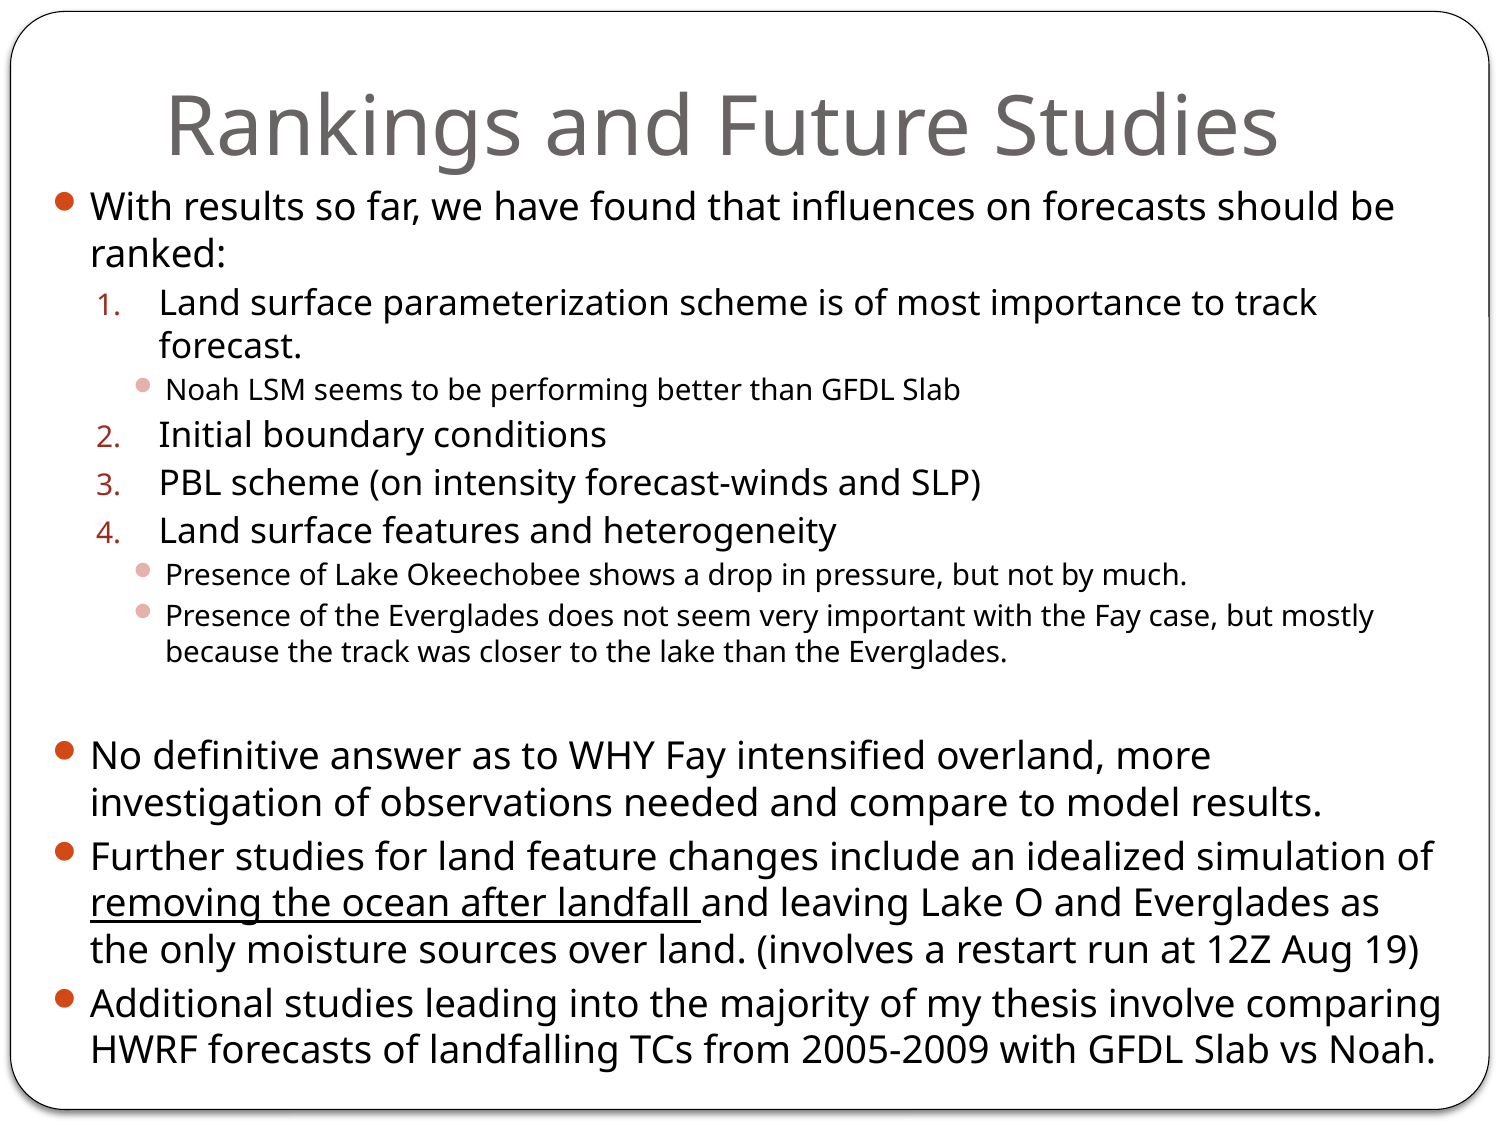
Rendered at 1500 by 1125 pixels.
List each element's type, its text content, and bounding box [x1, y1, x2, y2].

title Rankings and Future Studies [150, 45, 1425, 174]
list With results so far, we have found that influences on forecasts should be ranked: Land surface parameterization scheme is of most importance to track forecast. Noah LSM seems to be performing better than GFDL Slab Initial boundary conditions PBL scheme (on intensity forecast-winds and SLP) Land surface features and heterogeneity Presence of Lake Okeechobee shows a drop in pressure, but not by much. Presence of the Everglades does not seem very important with the Fay case, but mostly because the track was closer to the lake than the Everglades. No definitive answer as to WHY Fay intensified overland, more investigation of observations needed and compare to model results. Further studies for land feature changes include an idealized simulation of removing the ocean after landfall and leaving Lake O and Everglades as the only moisture sources over land. (involves a restart run at 12Z Aug 19) Additional studies leading into the majority of my thesis involve comparing HWRF forecasts of landfalling TCs from 2005-2009 with GFDL Slab vs Noah. [37, 174, 1463, 1113]
